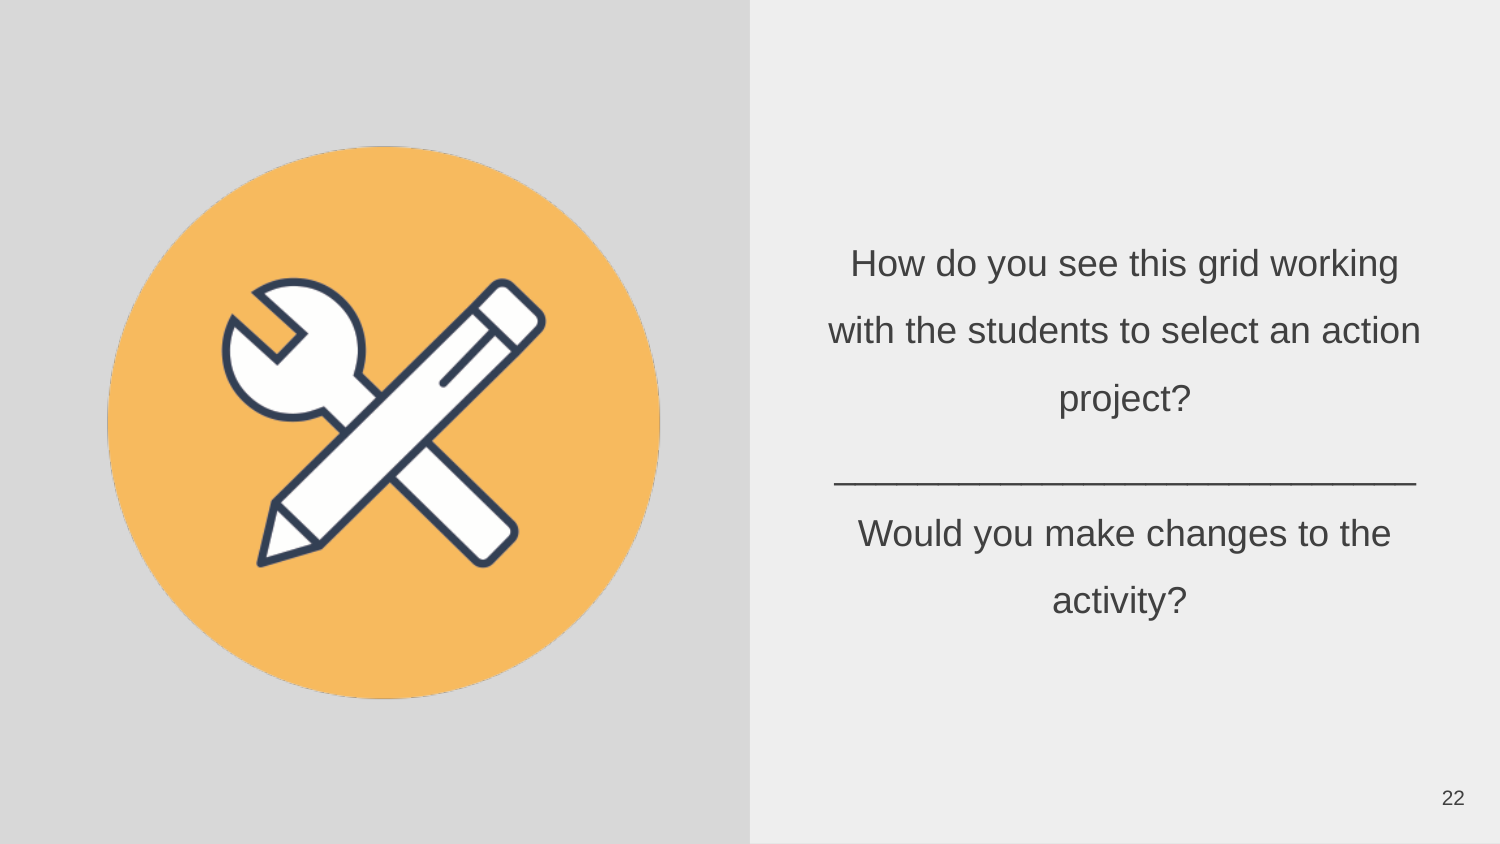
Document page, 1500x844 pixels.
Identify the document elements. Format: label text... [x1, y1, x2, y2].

slide_number ‹#› [1389, 764, 1480, 830]
list How do you see this grid working with the students to select an action project? ____________________________Would you make changes to the activity? [810, 45, 1440, 792]
picture [91, 130, 677, 716]
